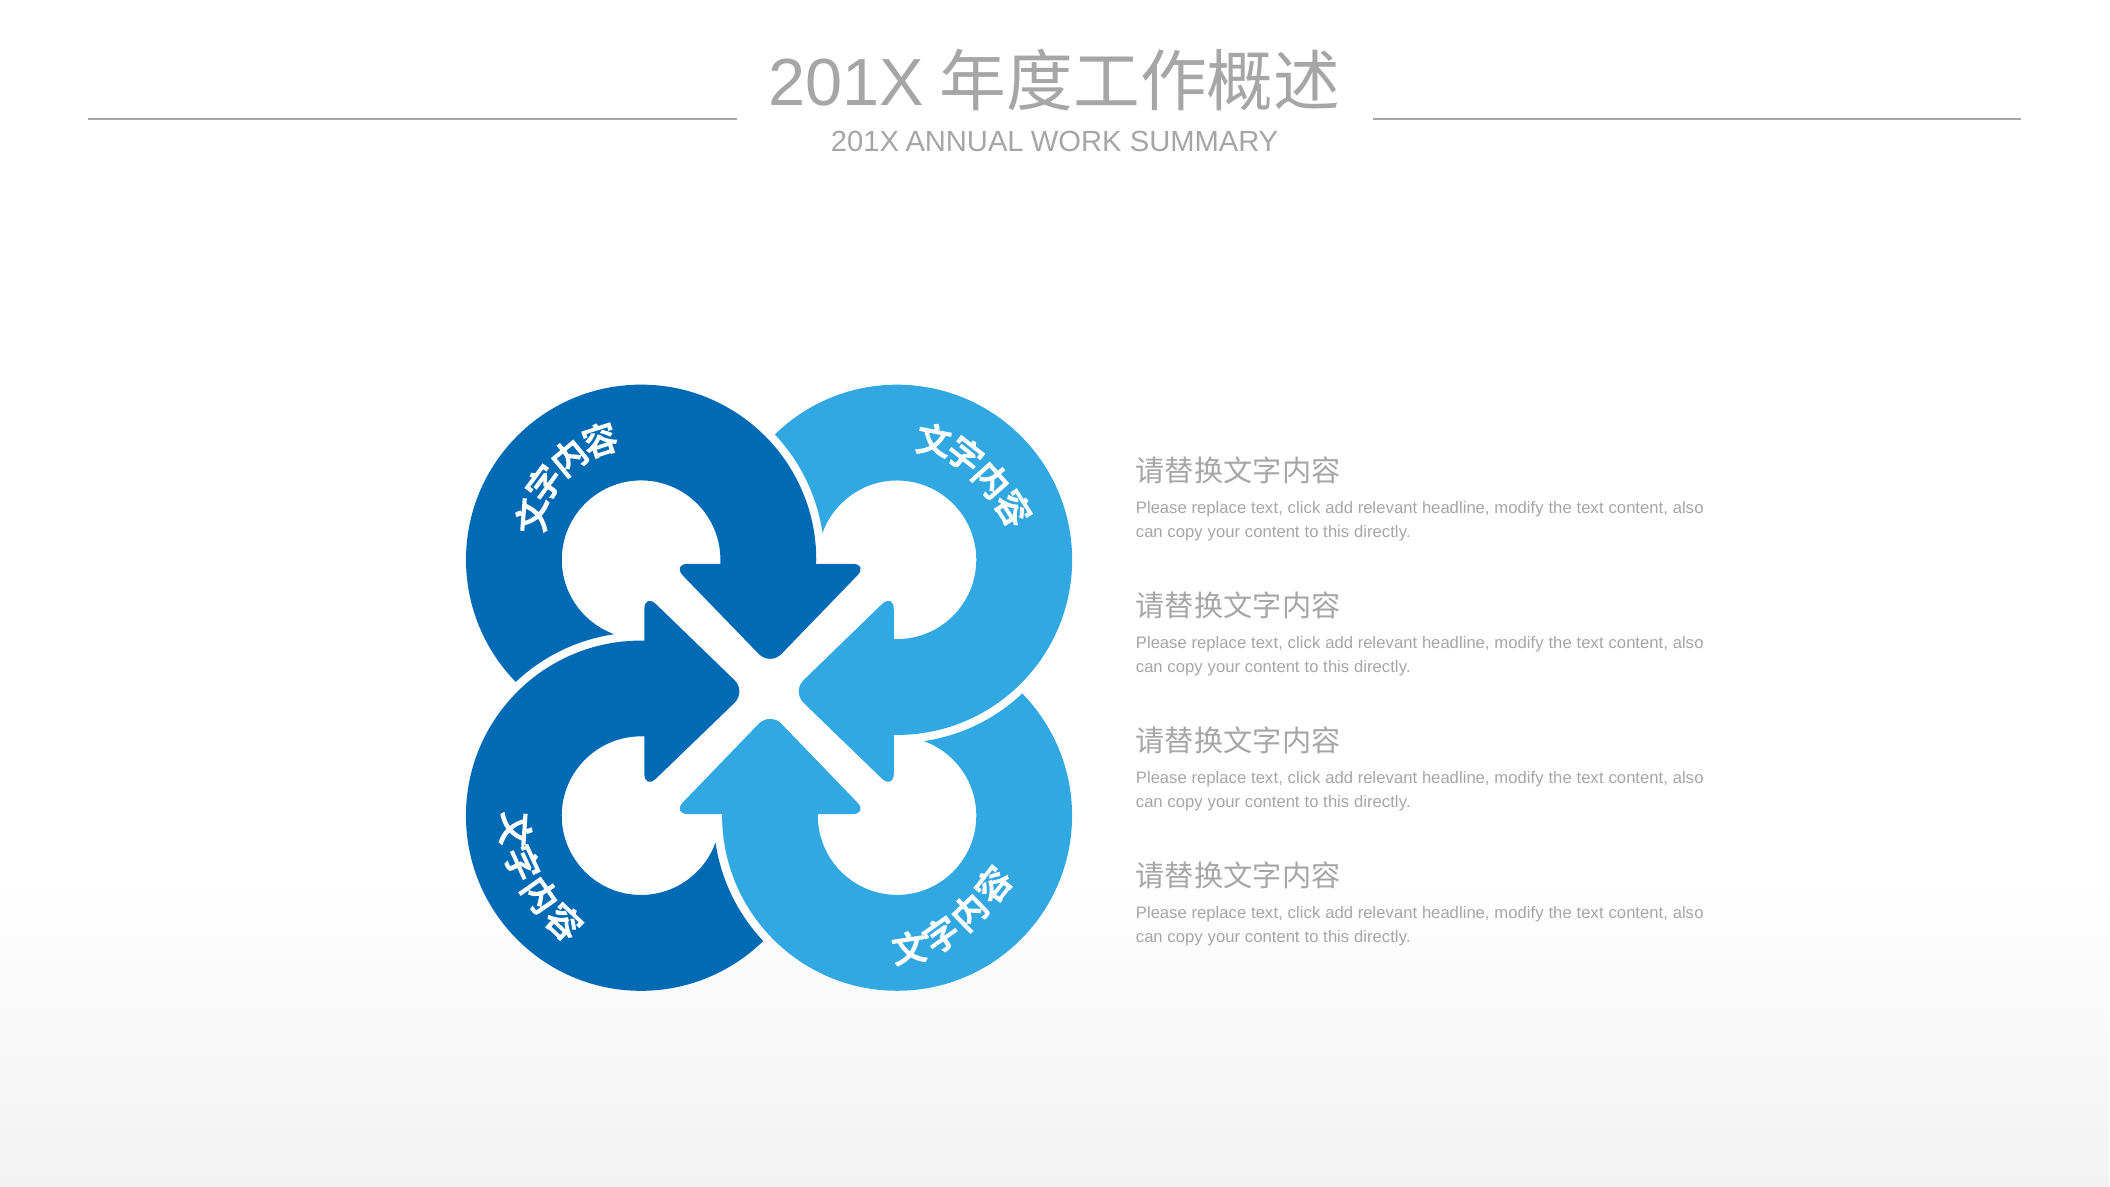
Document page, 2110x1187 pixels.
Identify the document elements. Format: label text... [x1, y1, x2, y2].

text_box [1135, 850, 1728, 945]
text_box 201X ANNUAL WORK SUMMARY [824, 122, 1285, 158]
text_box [1135, 715, 1728, 810]
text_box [1135, 444, 1728, 539]
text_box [465, 384, 1073, 991]
text_box 201X年度工作概述 [730, 38, 1379, 119]
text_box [1135, 580, 1728, 674]
